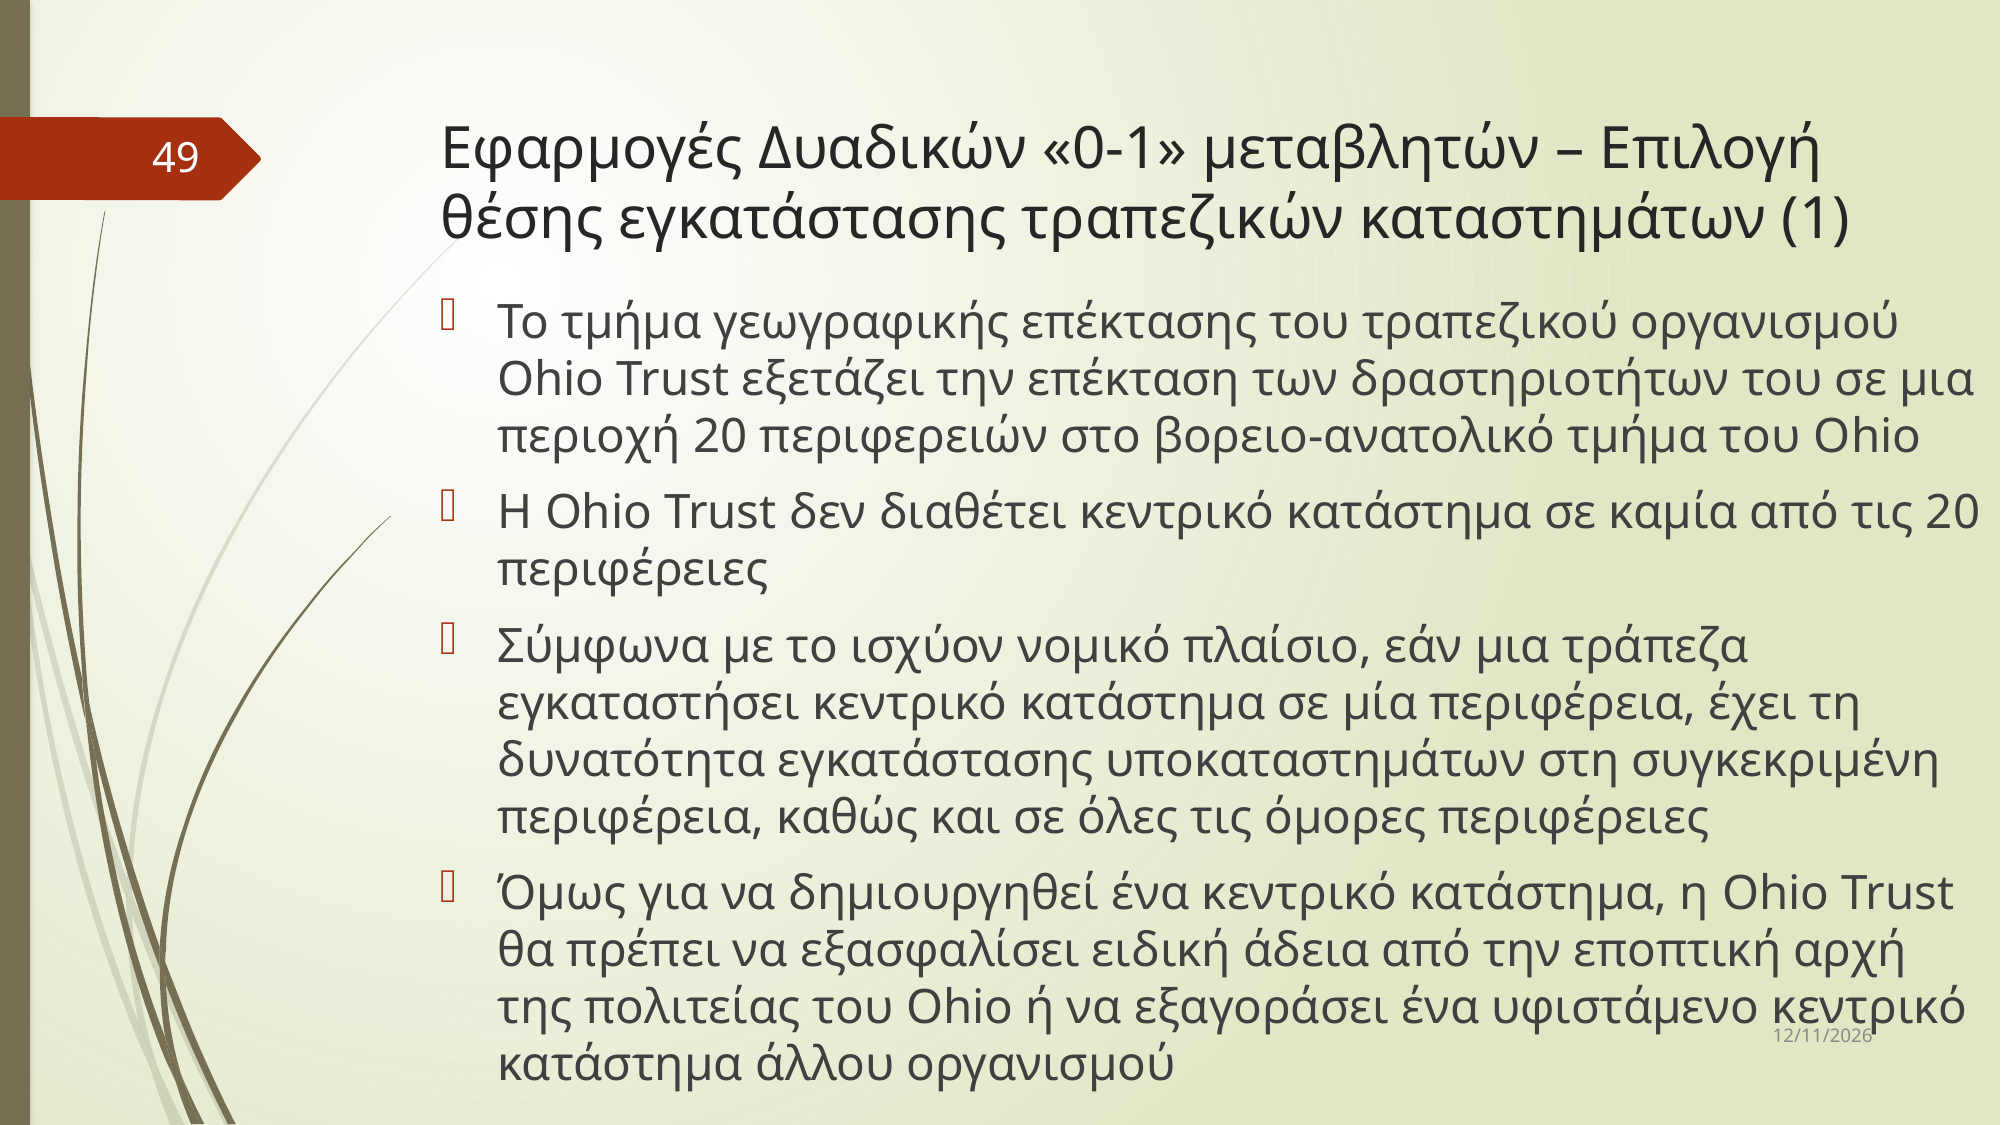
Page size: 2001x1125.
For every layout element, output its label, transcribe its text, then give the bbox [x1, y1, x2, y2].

list Το τμήμα γεωγραφικής επέκτασης του τραπεζικού οργανισμού Ohio Trust εξετάζει την επέκταση των δραστηριοτήτων του σε μια περιοχή 20 περιφερειών στο βορειο-ανατολικό τμήμα του Ohio Η Ohio Trust δεν διαθέτει κεντρικό κατάστημα σε καμία από τις 20 περιφέρειες Σύμφωνα με το ισχύον νομικό πλαίσιο, εάν μια τράπεζα εγκαταστήσει κεντρικό κατάστημα σε μία περιφέρεια, έχει τη δυνατότητα εγκατάστασης υποκαταστημάτων στη συγκεκριμένη περιφέρεια, καθώς και σε όλες τις όμορες περιφέρειες Όμως για να δημιουργηθεί ένα κεντρικό κατάστημα, η Ohio Trust θα πρέπει να εξασφαλίσει ειδική άδεια από την εποπτική αρχή της πολιτείας του Ohio ή να εξαγοράσει ένα υφιστάμενο κεντρικό κατάστημα άλλου οργανισμού [424, 283, 2000, 1125]
title Εφαρμογές Δυαδικών «0-1» μεταβλητών – Επιλογή θέσης εγκατάστασης τραπεζικών καταστημάτων (1) [425, 102, 1940, 283]
slide_number 49 [87, 129, 216, 190]
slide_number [1699, 1005, 1888, 1067]
